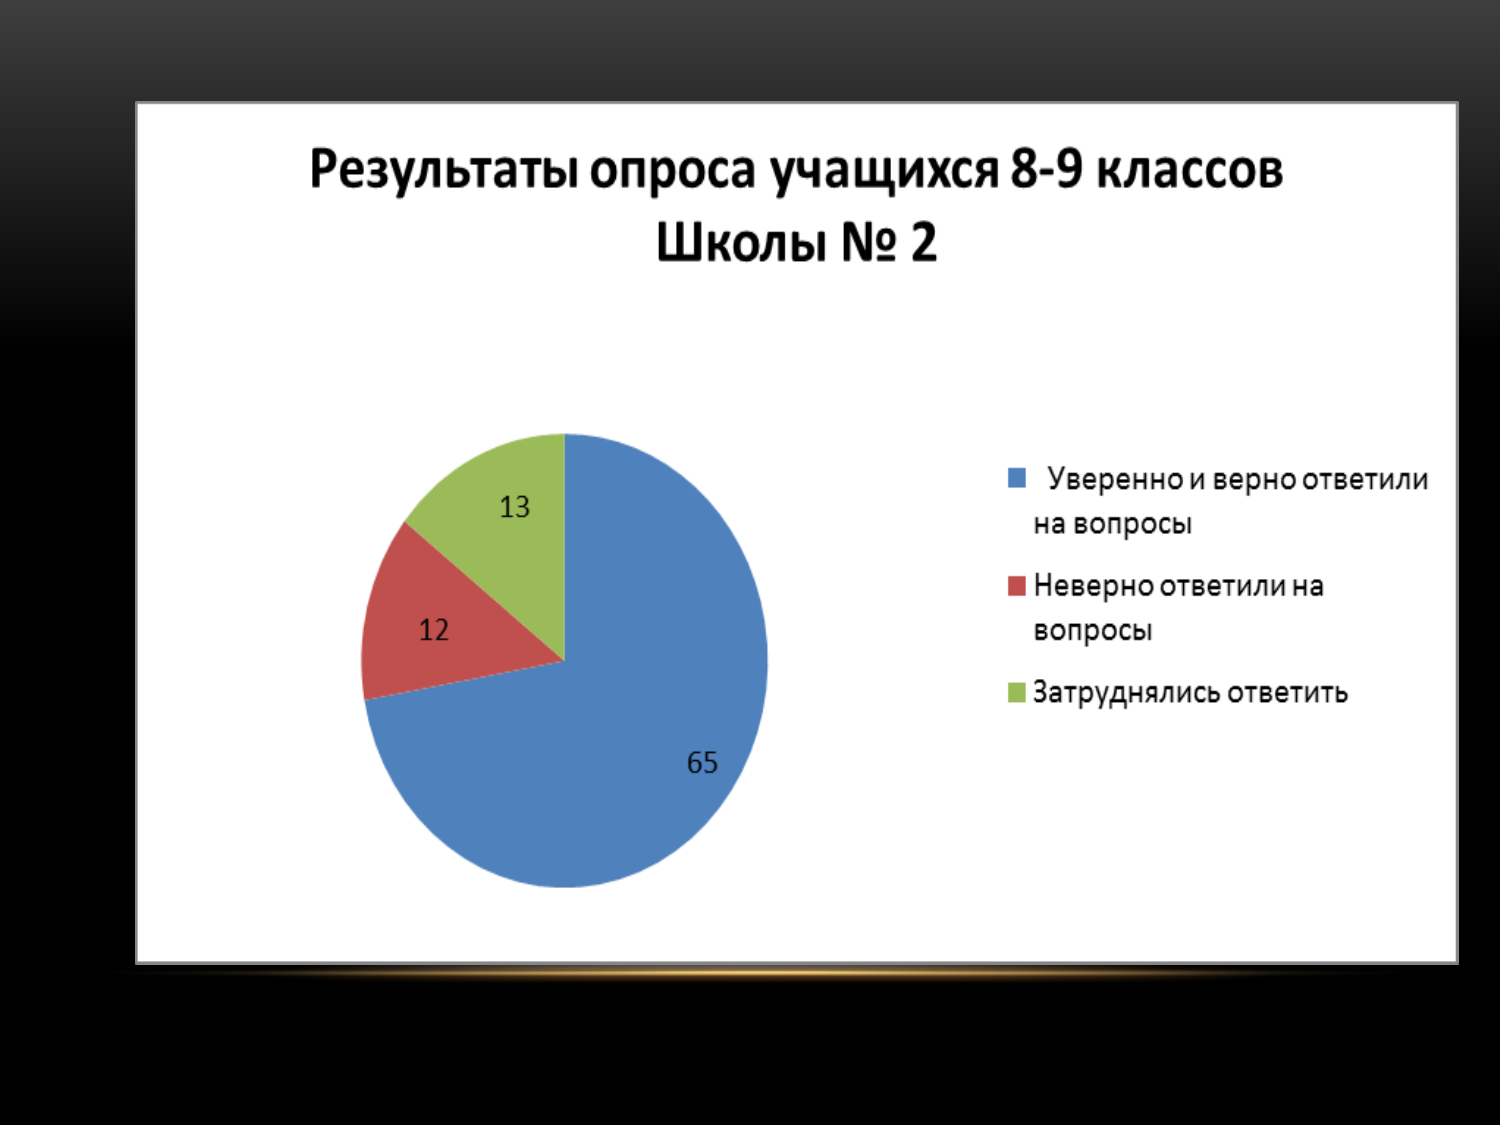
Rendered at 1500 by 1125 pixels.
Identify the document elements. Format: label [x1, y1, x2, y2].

list [135, 101, 1459, 965]
picture [0, 0, 1500, 1125]
